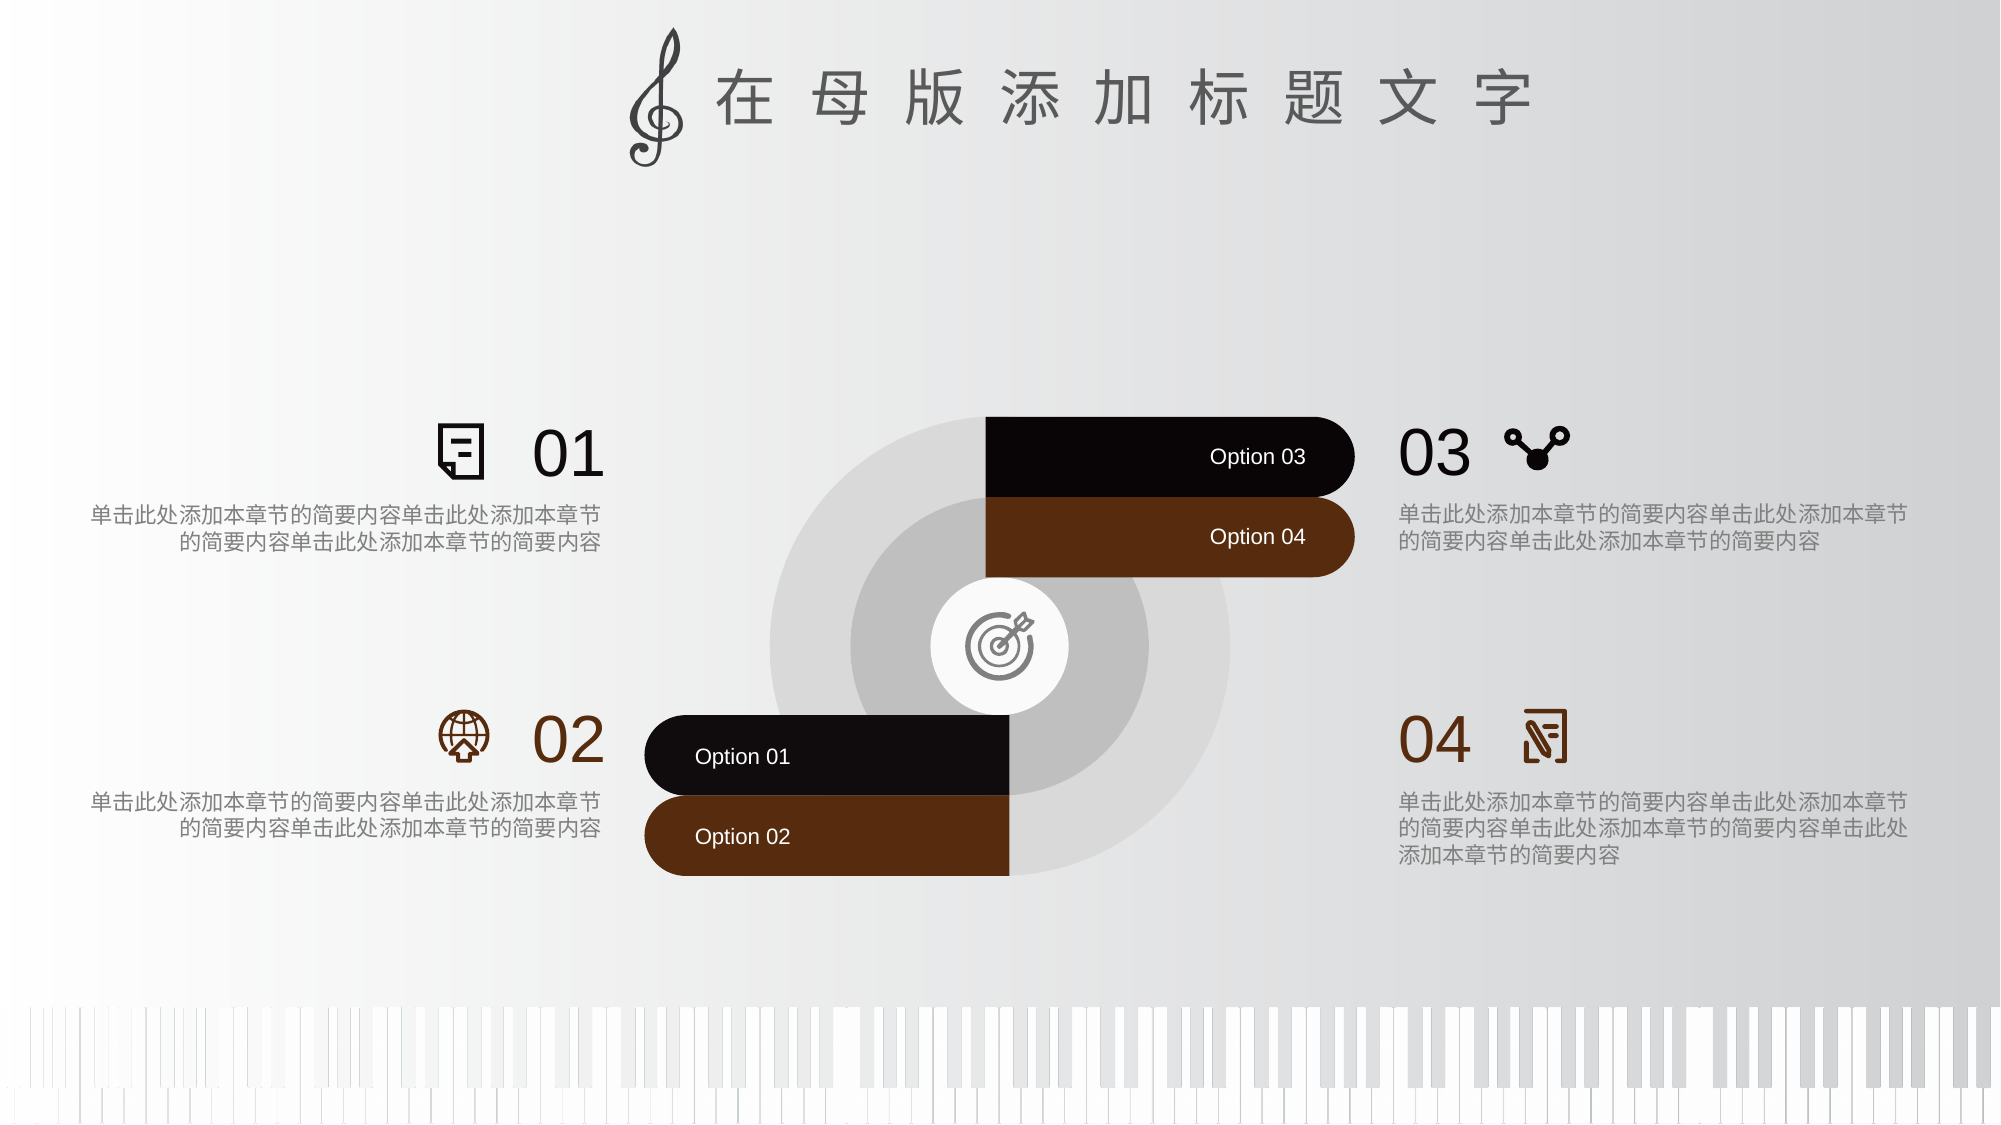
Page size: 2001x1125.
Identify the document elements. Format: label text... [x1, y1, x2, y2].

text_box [644, 416, 1355, 876]
text_box 04 [1378, 686, 1493, 787]
text_box 01 [512, 400, 627, 500]
text_box 02 [512, 686, 627, 787]
text_box 单击此处添加本章节的简要内容单击此处添加本章节的简要内容单击此处添加本章节的简要内容 [54, 491, 622, 565]
text_box [1504, 425, 1571, 471]
text_box 03 [1378, 398, 1493, 499]
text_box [438, 423, 484, 480]
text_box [1523, 708, 1568, 764]
picture [0, 0, 2001, 1124]
text_box 单击此处添加本章节的简要内容单击此处添加本章节的简要内容单击此处添加本章节的简要内容单击此处添加本章节的简要内容 [1378, 777, 1946, 878]
text_box [438, 709, 490, 763]
text_box 单击此处添加本章节的简要内容单击此处添加本章节的简要内容单击此处添加本章节的简要内容 [54, 777, 622, 852]
text_box 单击此处添加本章节的简要内容单击此处添加本章节的简要内容单击此处添加本章节的简要内容 [1378, 490, 1946, 564]
